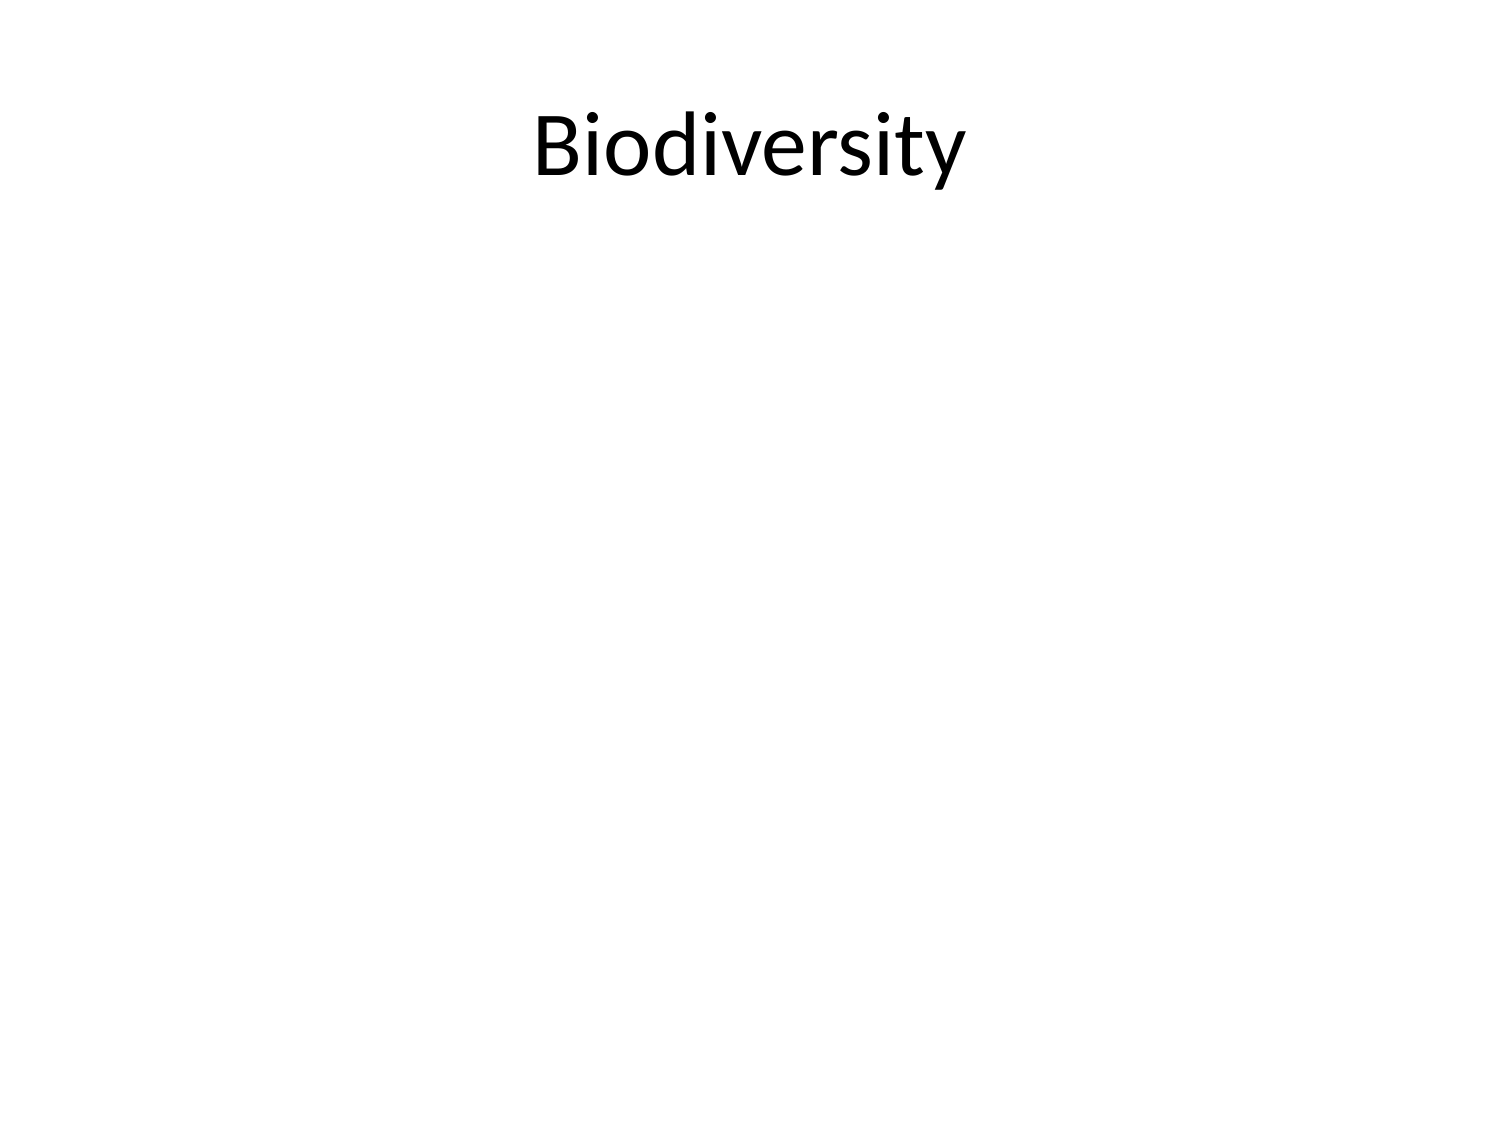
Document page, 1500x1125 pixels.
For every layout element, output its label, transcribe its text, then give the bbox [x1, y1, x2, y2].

title Biodiversity [75, 45, 1425, 233]
